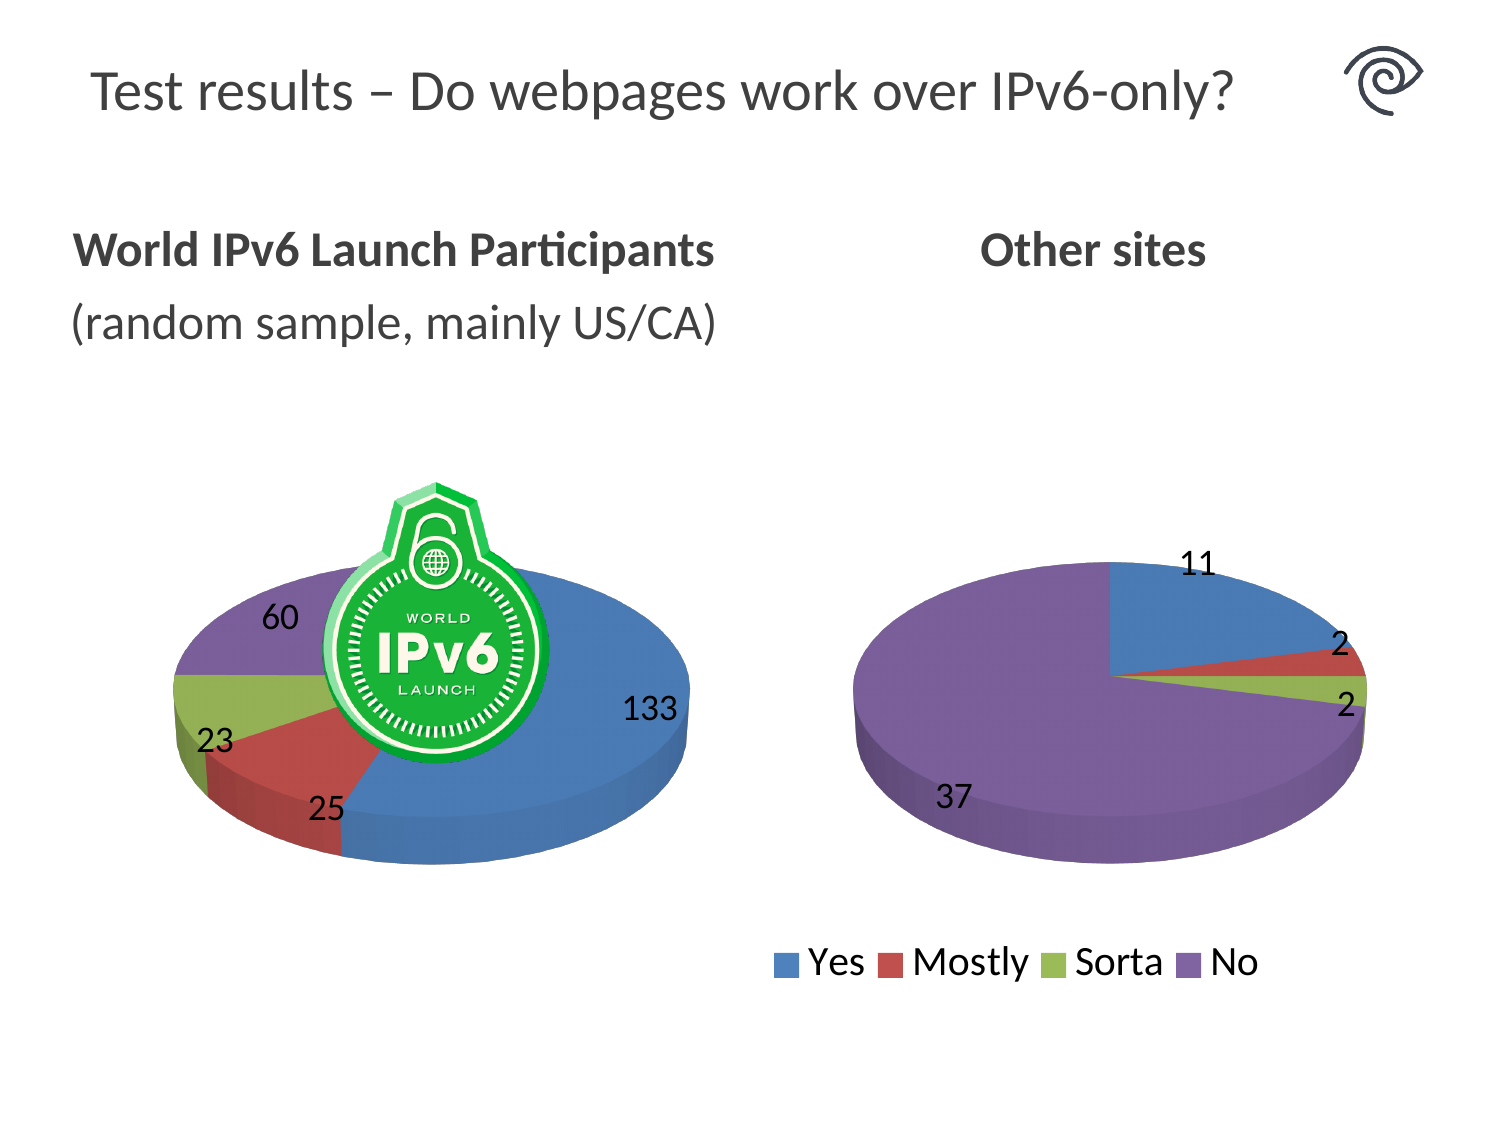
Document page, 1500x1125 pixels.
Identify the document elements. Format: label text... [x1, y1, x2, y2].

chart [74, 356, 1476, 1088]
list Other sites [761, 251, 1426, 355]
title Test results – Do webpages work over IPv6-only? [74, 44, 1315, 233]
list World IPv6 Launch Participants (random sample, mainly US/CA) [49, 251, 738, 357]
picture [287, 474, 584, 772]
picture [1343, 44, 1436, 116]
